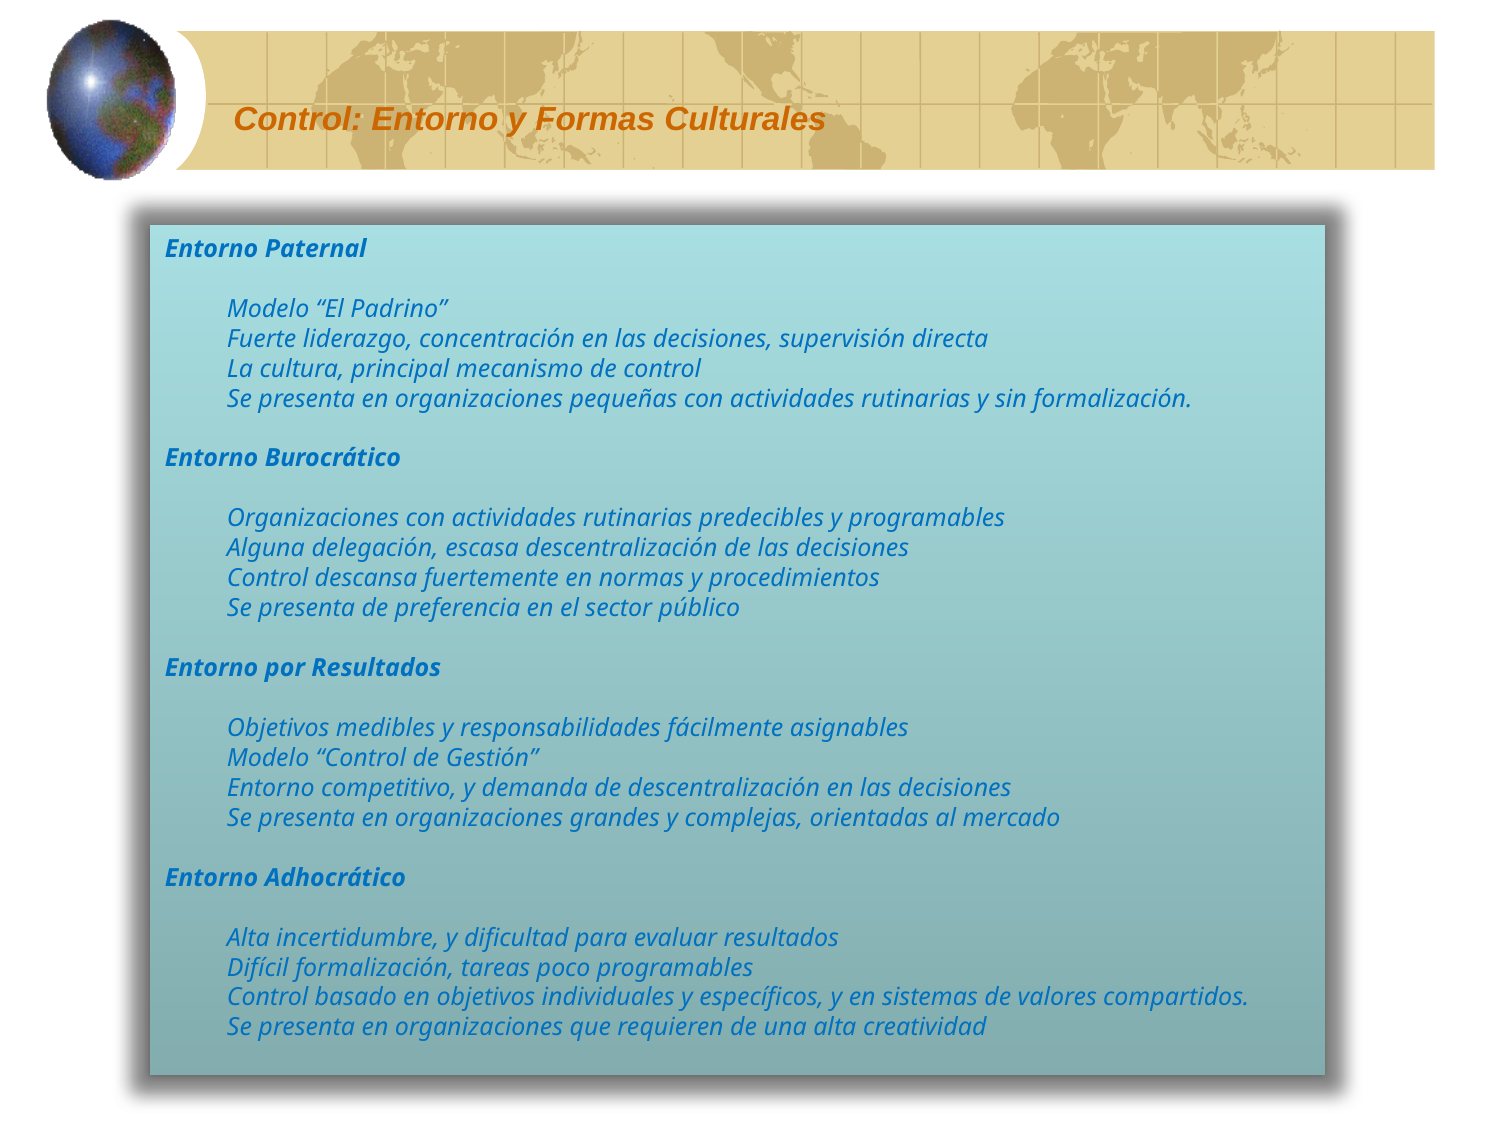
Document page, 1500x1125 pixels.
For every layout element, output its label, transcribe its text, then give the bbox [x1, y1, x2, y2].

picture [42, 14, 190, 185]
text_box Entorno Paternal Modelo “El Padrino” Fuerte liderazgo, concentración en las decisiones, supervisión directa La cultura, principal mecanismo de control Se presenta en organizaciones pequeñas con actividades rutinarias y sin formalización. Entorno Burocrático Organizaciones con actividades rutinarias predecibles y programables Alguna delegación, escasa descentralización de las decisiones Control descansa fuertemente en normas y procedimientos Se presenta de preferencia en el sector público Entorno por Resultados Objetivos medibles y responsabilidades fácilmente asignables Modelo “Control de Gestión” Entorno competitivo, y demanda de descentralización en las decisiones Se presenta en organizaciones grandes y complejas, orientadas al mercado Entorno Adhocrático Alta incertidumbre, y dificultad para evaluar resultados Difícil formalización, tareas poco programables Control basado en objetivos individuales y específicos, y en sistemas de valores compartidos. Se presenta en organizaciones que requieren de una alta creatividad [150, 224, 1325, 1075]
text_box Control: Entorno y Formas Culturales [218, 54, 1069, 180]
